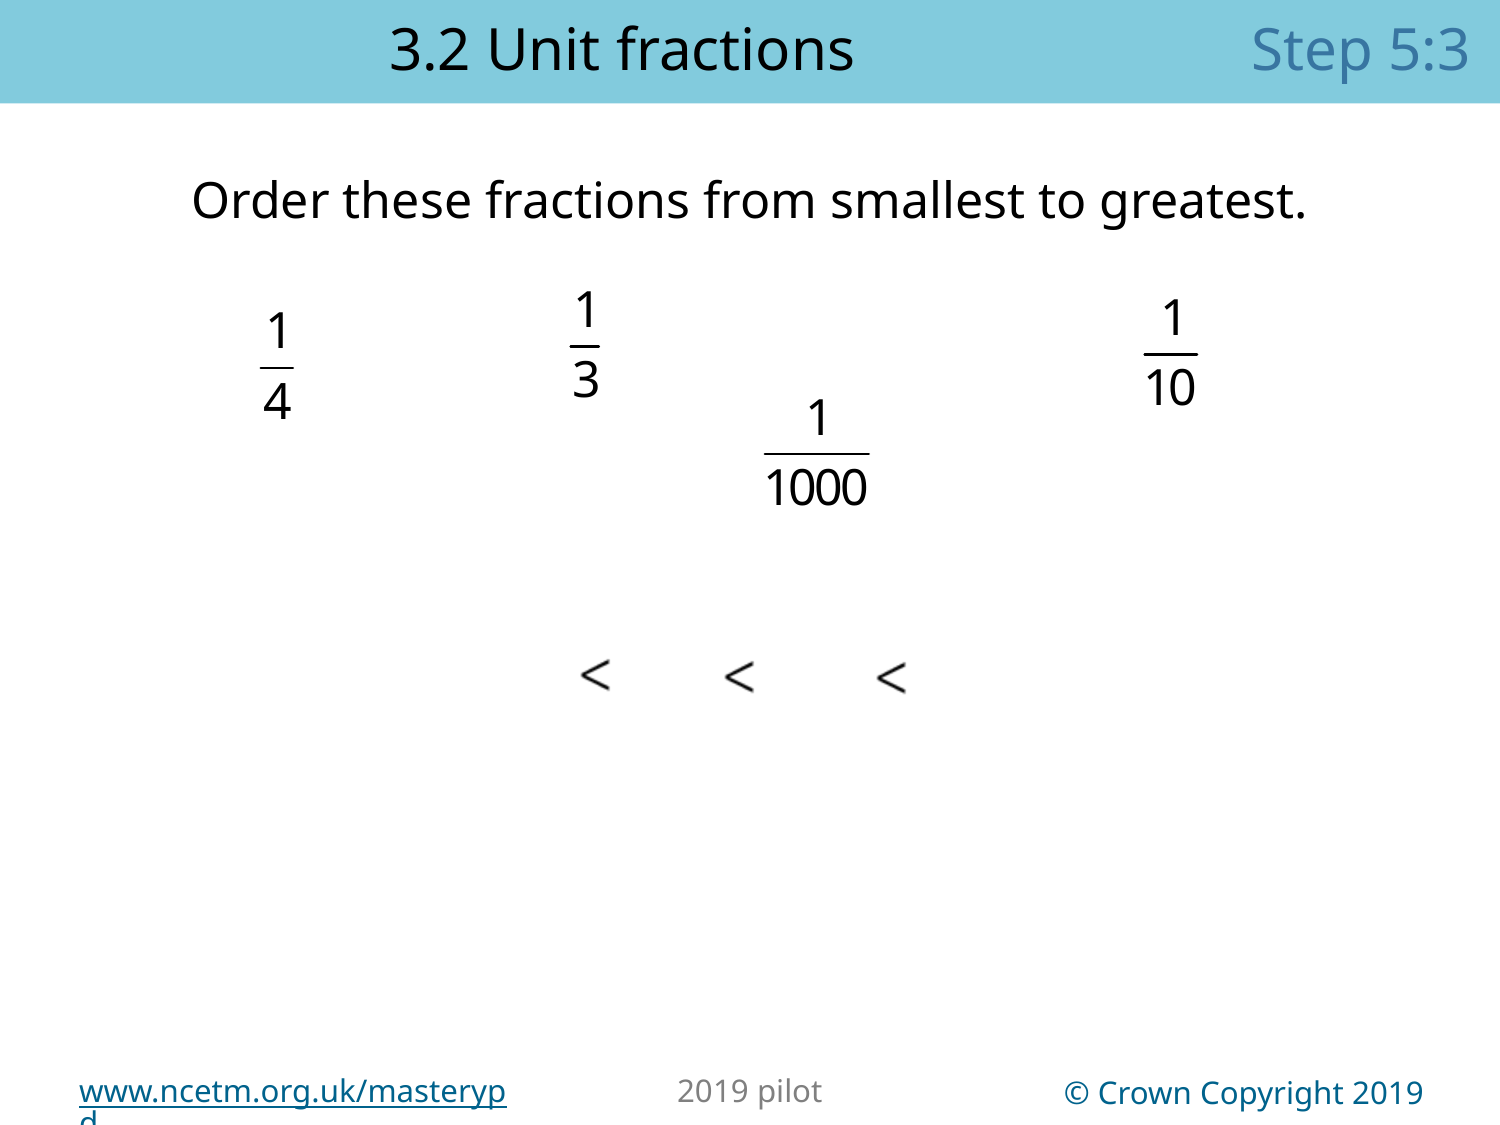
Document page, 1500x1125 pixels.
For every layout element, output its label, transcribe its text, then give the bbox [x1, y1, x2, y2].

text_box Order these fractions from smallest to greatest. [101, 161, 1399, 236]
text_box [1140, 291, 1203, 413]
picture [566, 621, 632, 713]
picture [862, 624, 928, 716]
picture [710, 623, 776, 715]
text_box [256, 305, 299, 425]
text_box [566, 283, 604, 405]
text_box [760, 391, 874, 513]
list 3.2 Unit fractions Step 5:3 [0, 0, 1500, 104]
